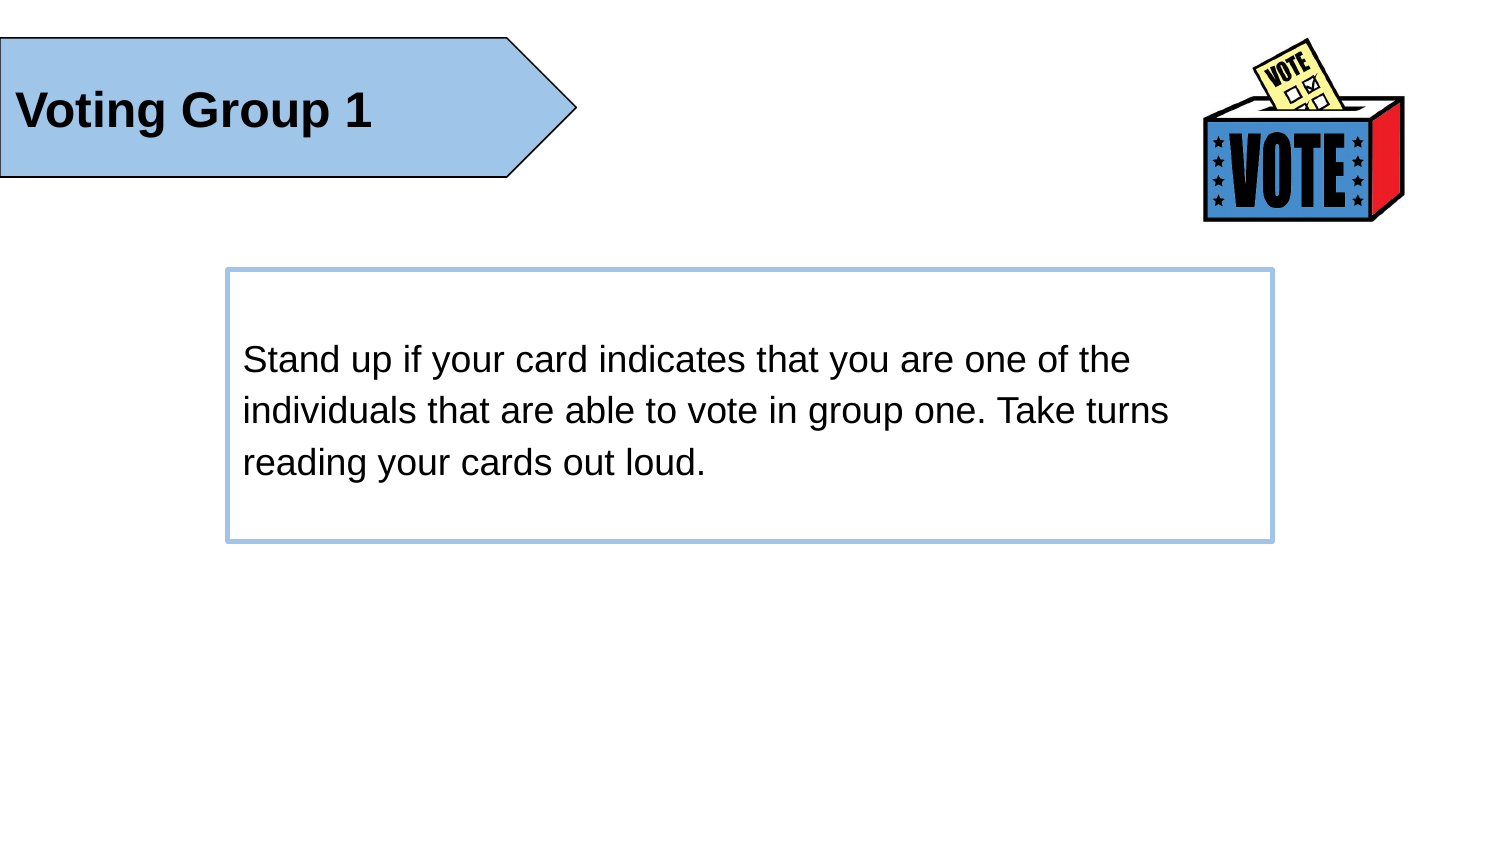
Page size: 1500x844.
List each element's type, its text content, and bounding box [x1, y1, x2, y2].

text_box Voting Group 1 [0, 37, 577, 177]
list Stand up if your card indicates that you are one of the individuals that are able to vote in group one. Take turns reading your cards out loud. [227, 269, 1273, 542]
picture [1202, 37, 1405, 223]
